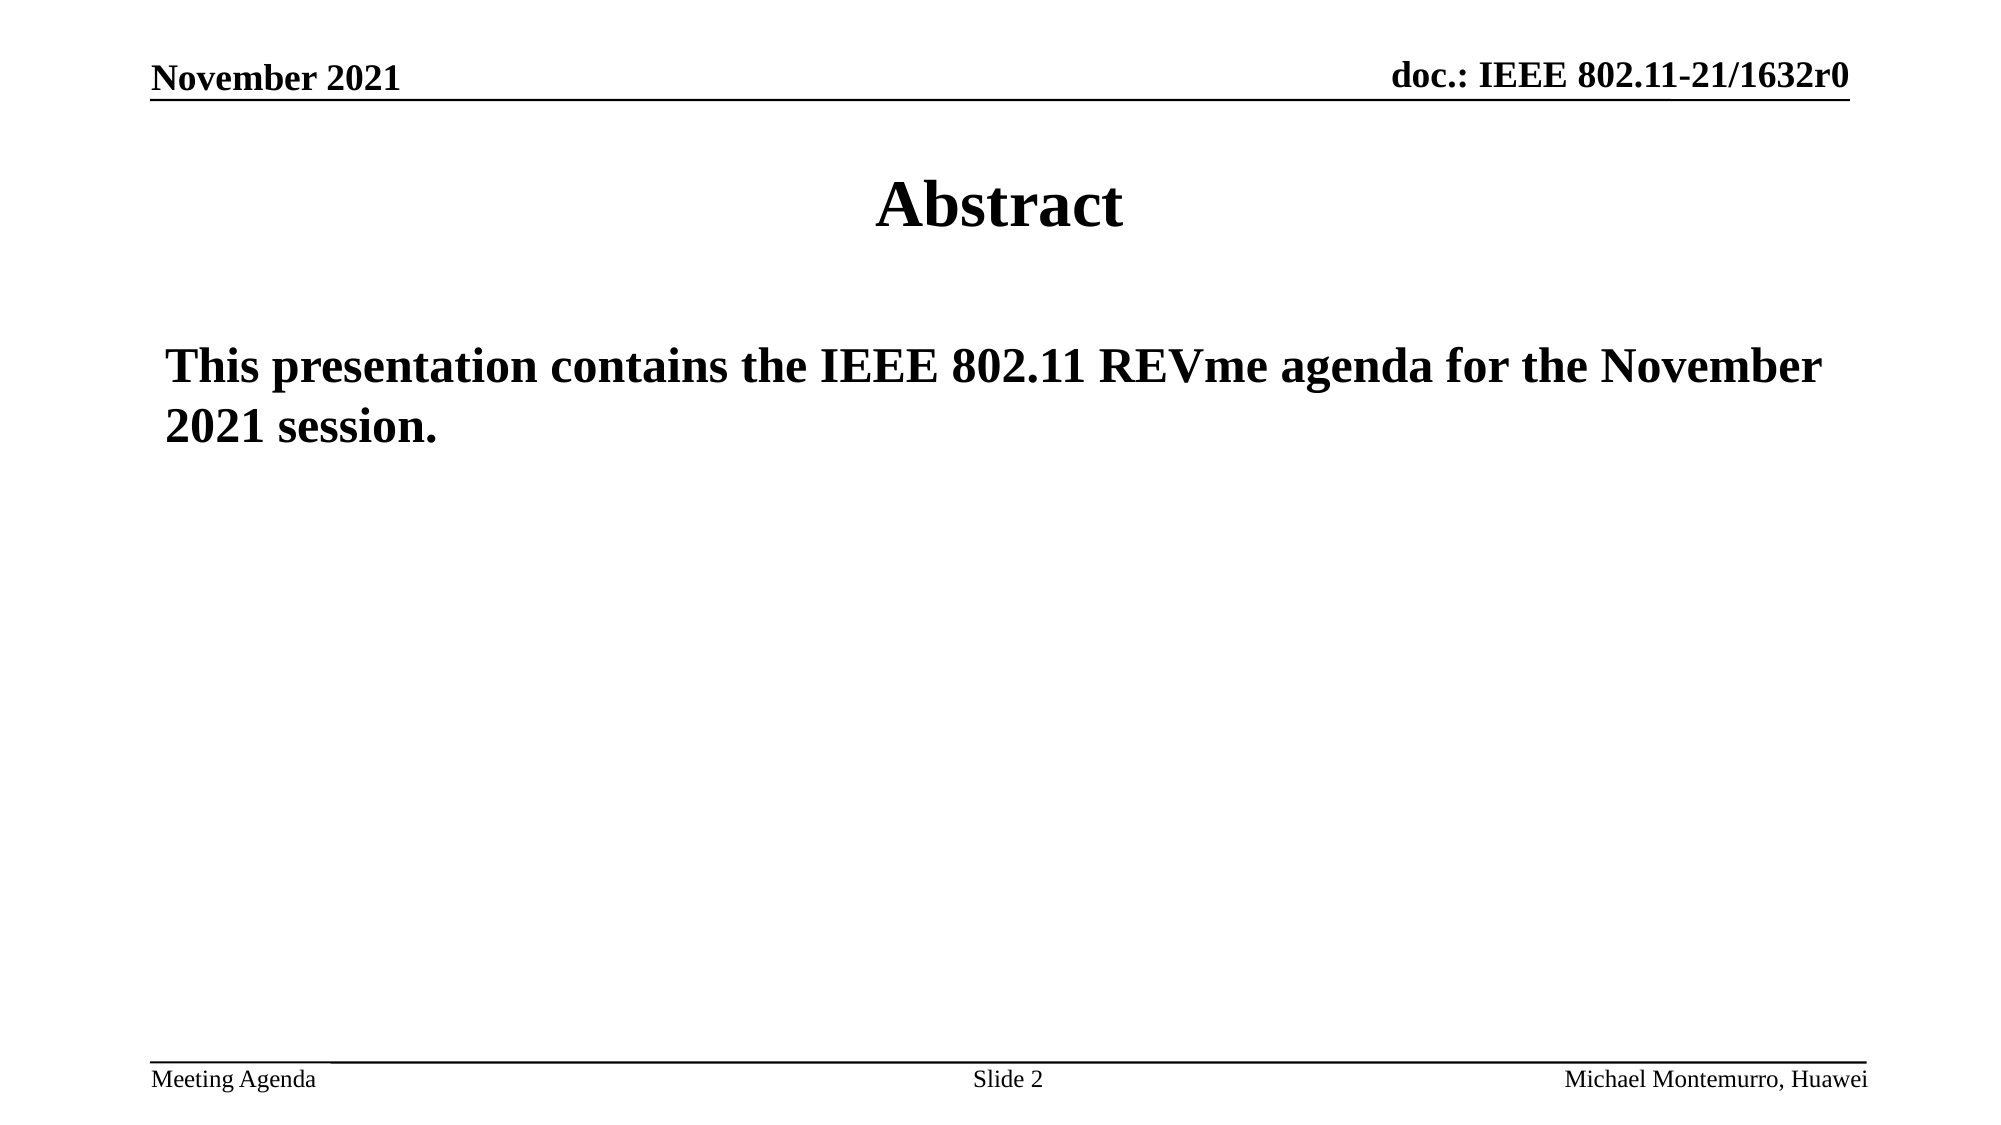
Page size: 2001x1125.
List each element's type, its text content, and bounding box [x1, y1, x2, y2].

list This presentation contains the IEEE 802.11 REVme agenda for the November 2021 session. [150, 324, 1850, 1000]
slide_number Slide 2 [972, 1061, 1045, 1093]
footer Michael Montemurro, Huawei [1266, 1061, 1869, 1093]
title Abstract [150, 112, 1850, 288]
